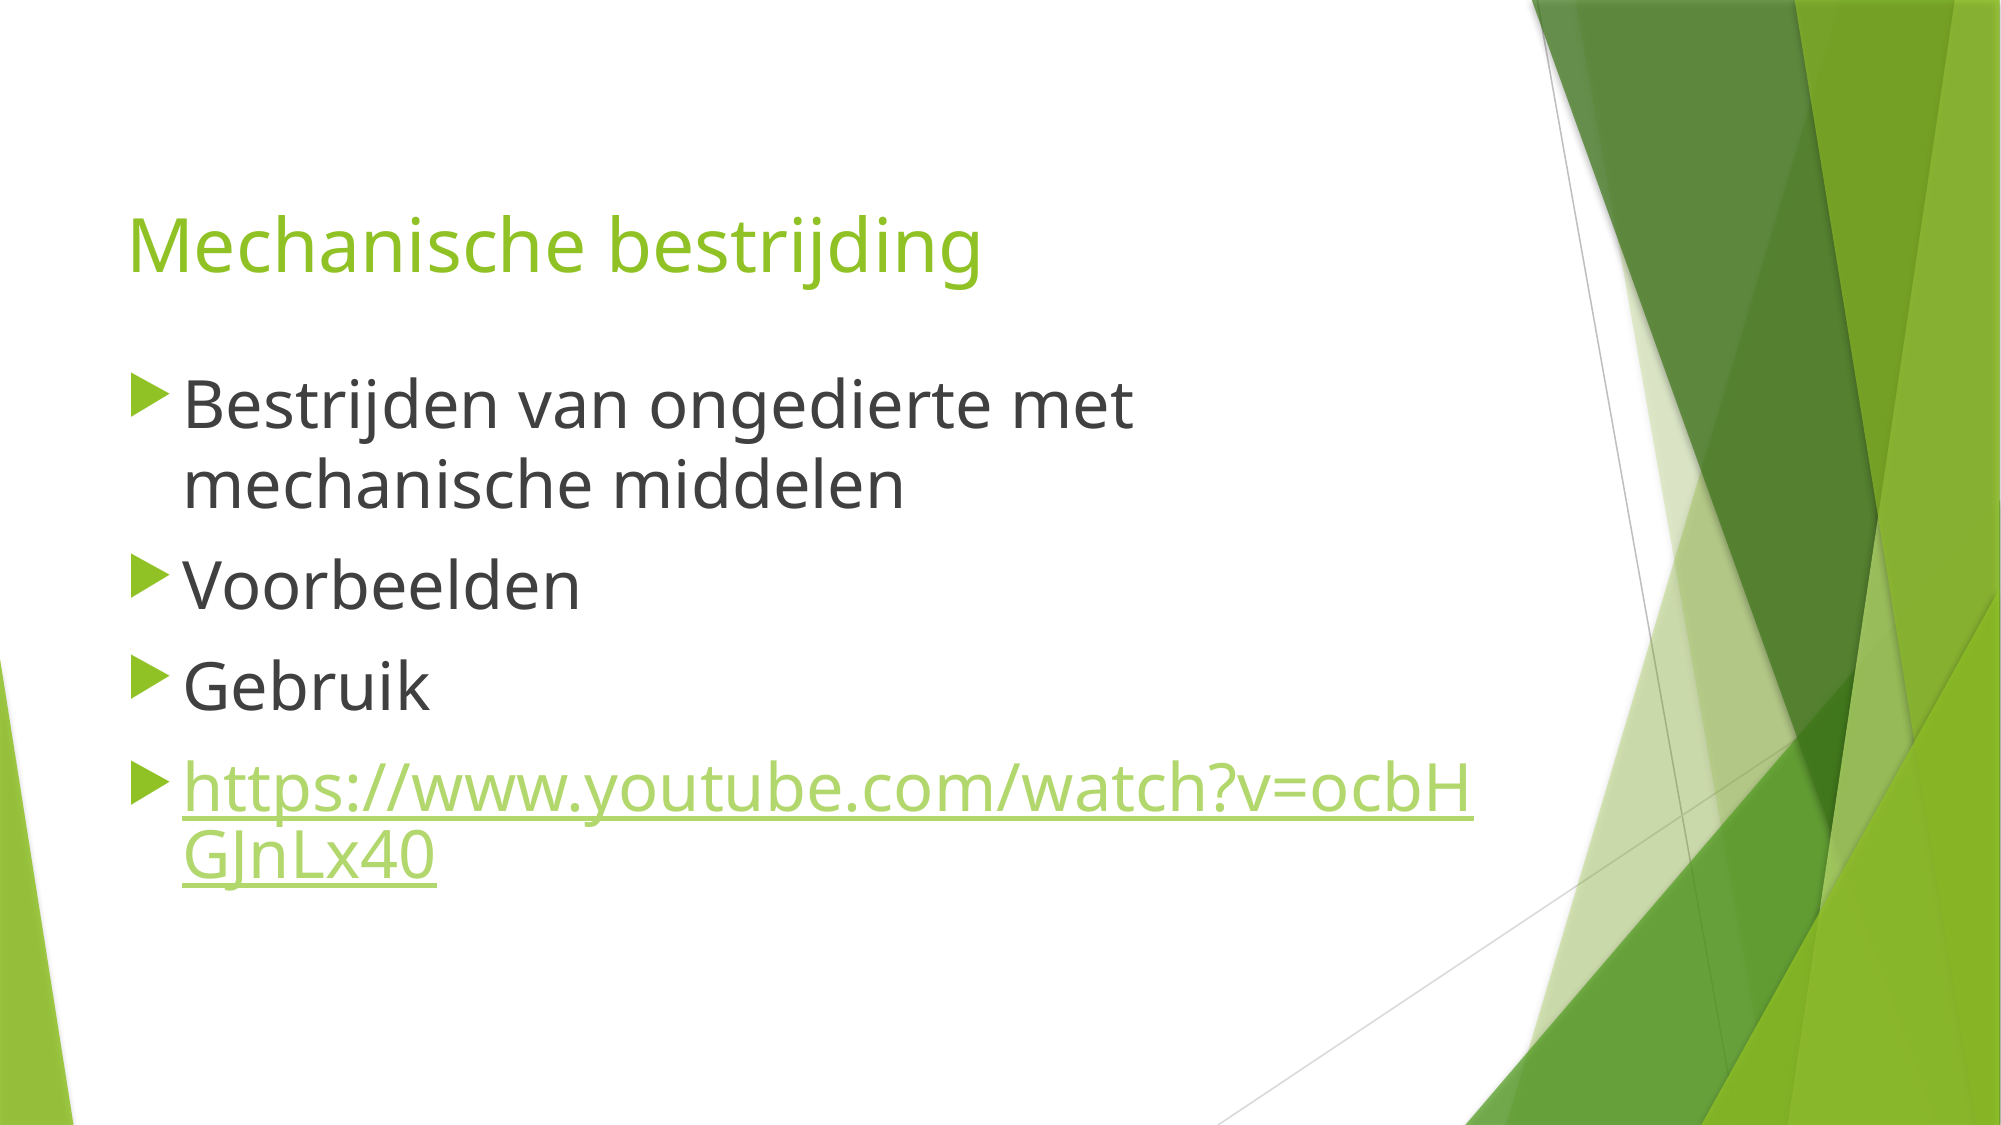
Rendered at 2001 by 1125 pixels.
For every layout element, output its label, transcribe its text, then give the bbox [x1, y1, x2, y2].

list Bestrijden van ongedierte met mechanische middelen Voorbeelden Gebruik https://www.youtube.com/watch?v=ocbHGJnLx40 [111, 354, 1522, 992]
title Mechanische bestrijding [111, 99, 1522, 317]
